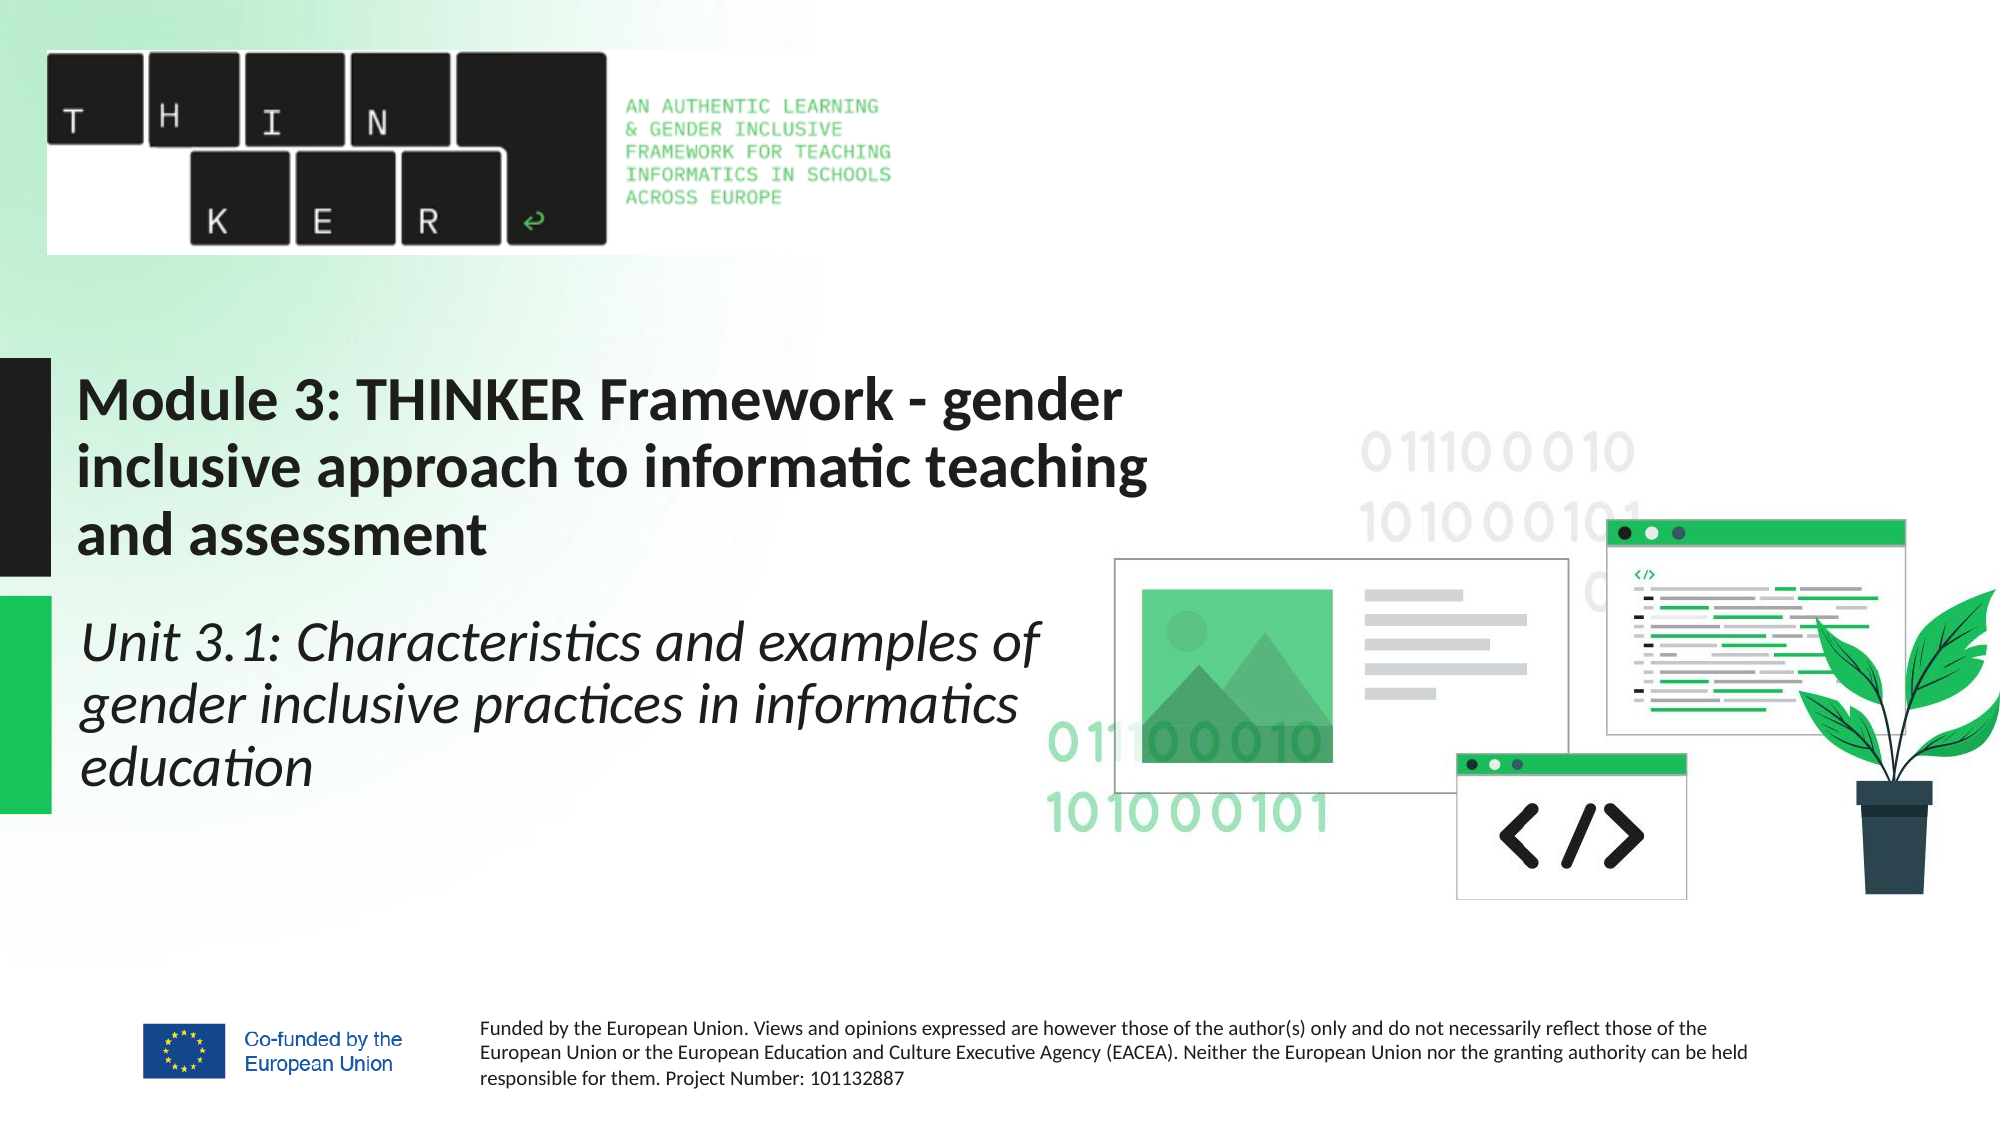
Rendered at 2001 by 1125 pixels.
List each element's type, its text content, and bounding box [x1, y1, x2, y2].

picture [1047, 431, 2000, 900]
subtitle Unit 3.1: Characteristics and examples of gender inclusive practices in informatics education [65, 599, 1197, 812]
picture [0, 0, 907, 1125]
title Module 3: THINKER Framework - gender inclusive approach to informatic teaching and assessment [61, 358, 1196, 578]
